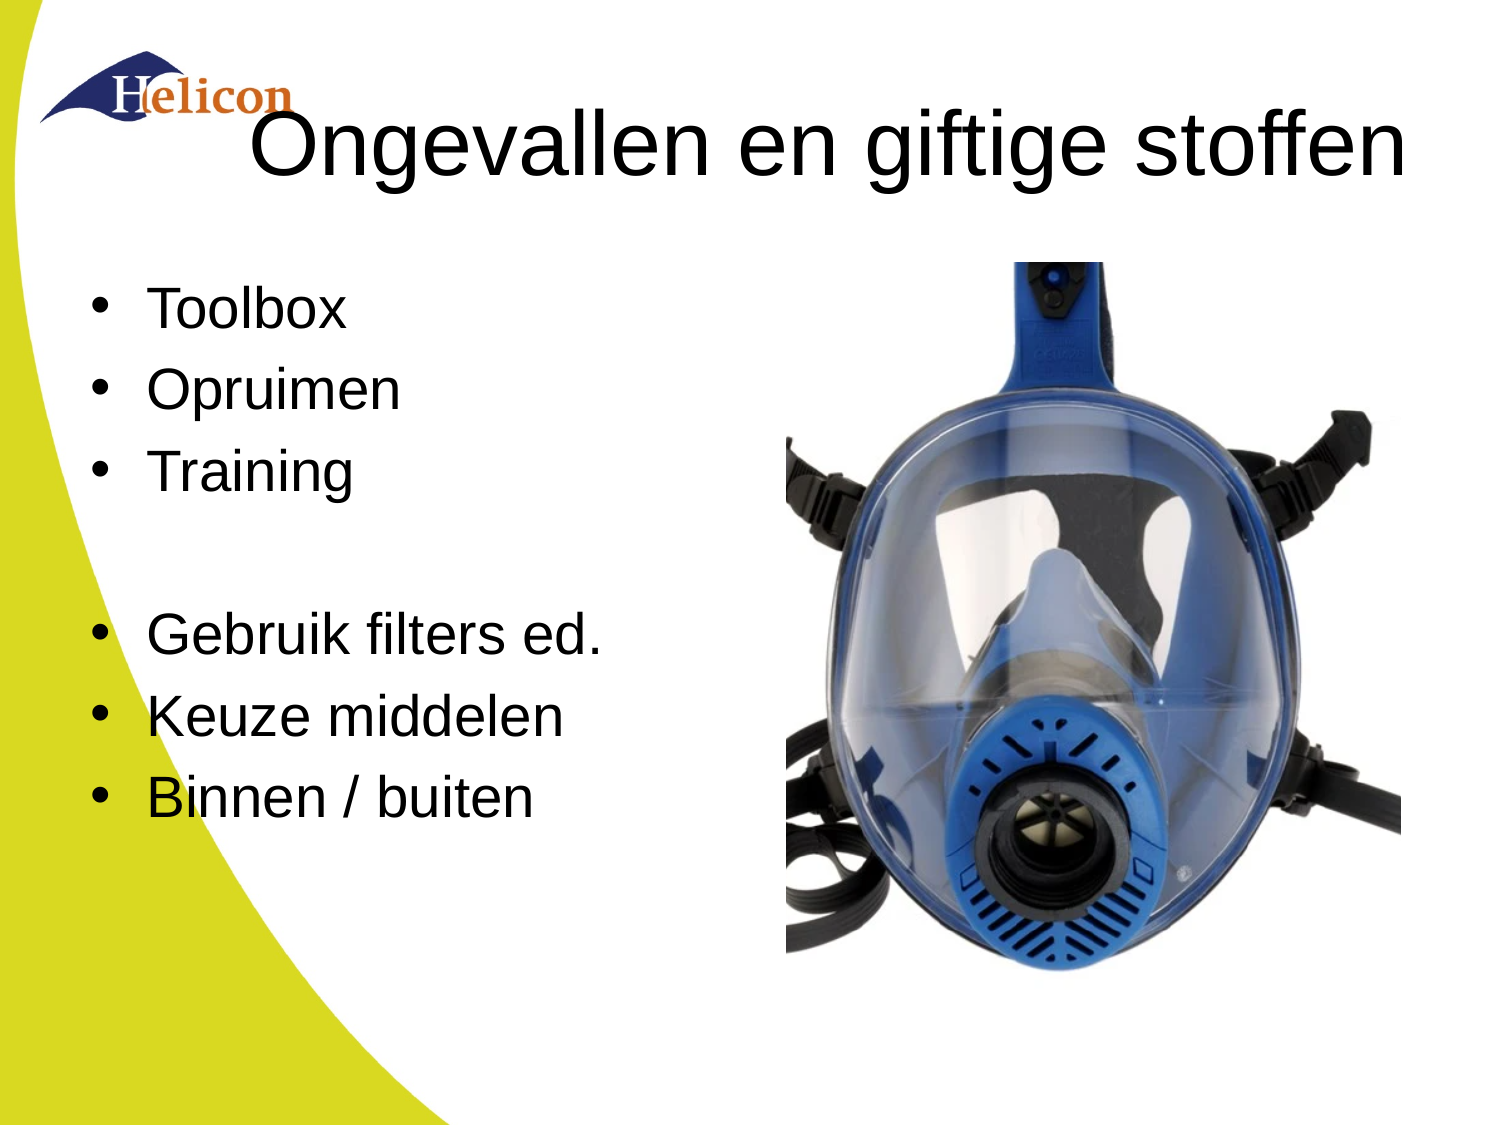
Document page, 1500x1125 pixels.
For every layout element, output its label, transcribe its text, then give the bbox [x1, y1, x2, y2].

list Toolbox Opruimen Training Gebruik filters ed. Keuze middelen Binnen / buiten [75, 262, 738, 1005]
title Ongevallen en giftige stoffen [75, 45, 1425, 233]
picture [0, 0, 1500, 1125]
